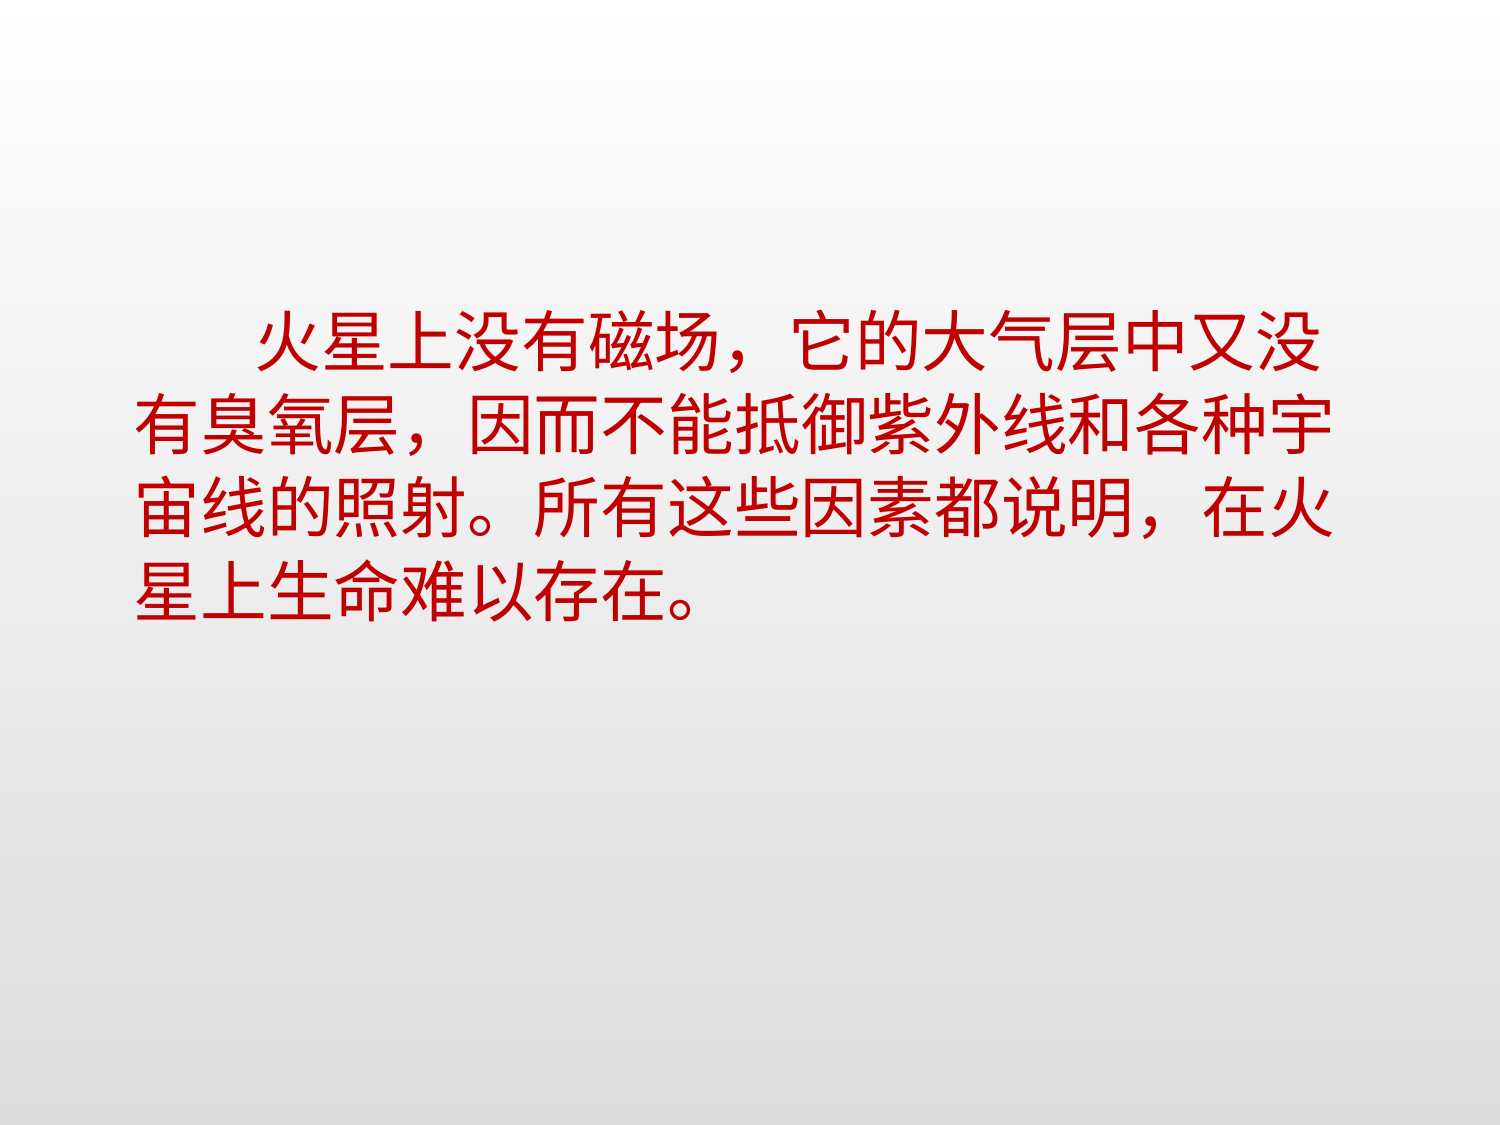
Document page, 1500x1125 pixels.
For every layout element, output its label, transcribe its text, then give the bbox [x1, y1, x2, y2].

text_box 火星上没有磁场，它的大气层中又没有臭氧层，因而不能抵御紫外线和各种宇宙线的照射。所有这些因素都说明，在火星上生命难以存在。 [118, 288, 1351, 637]
